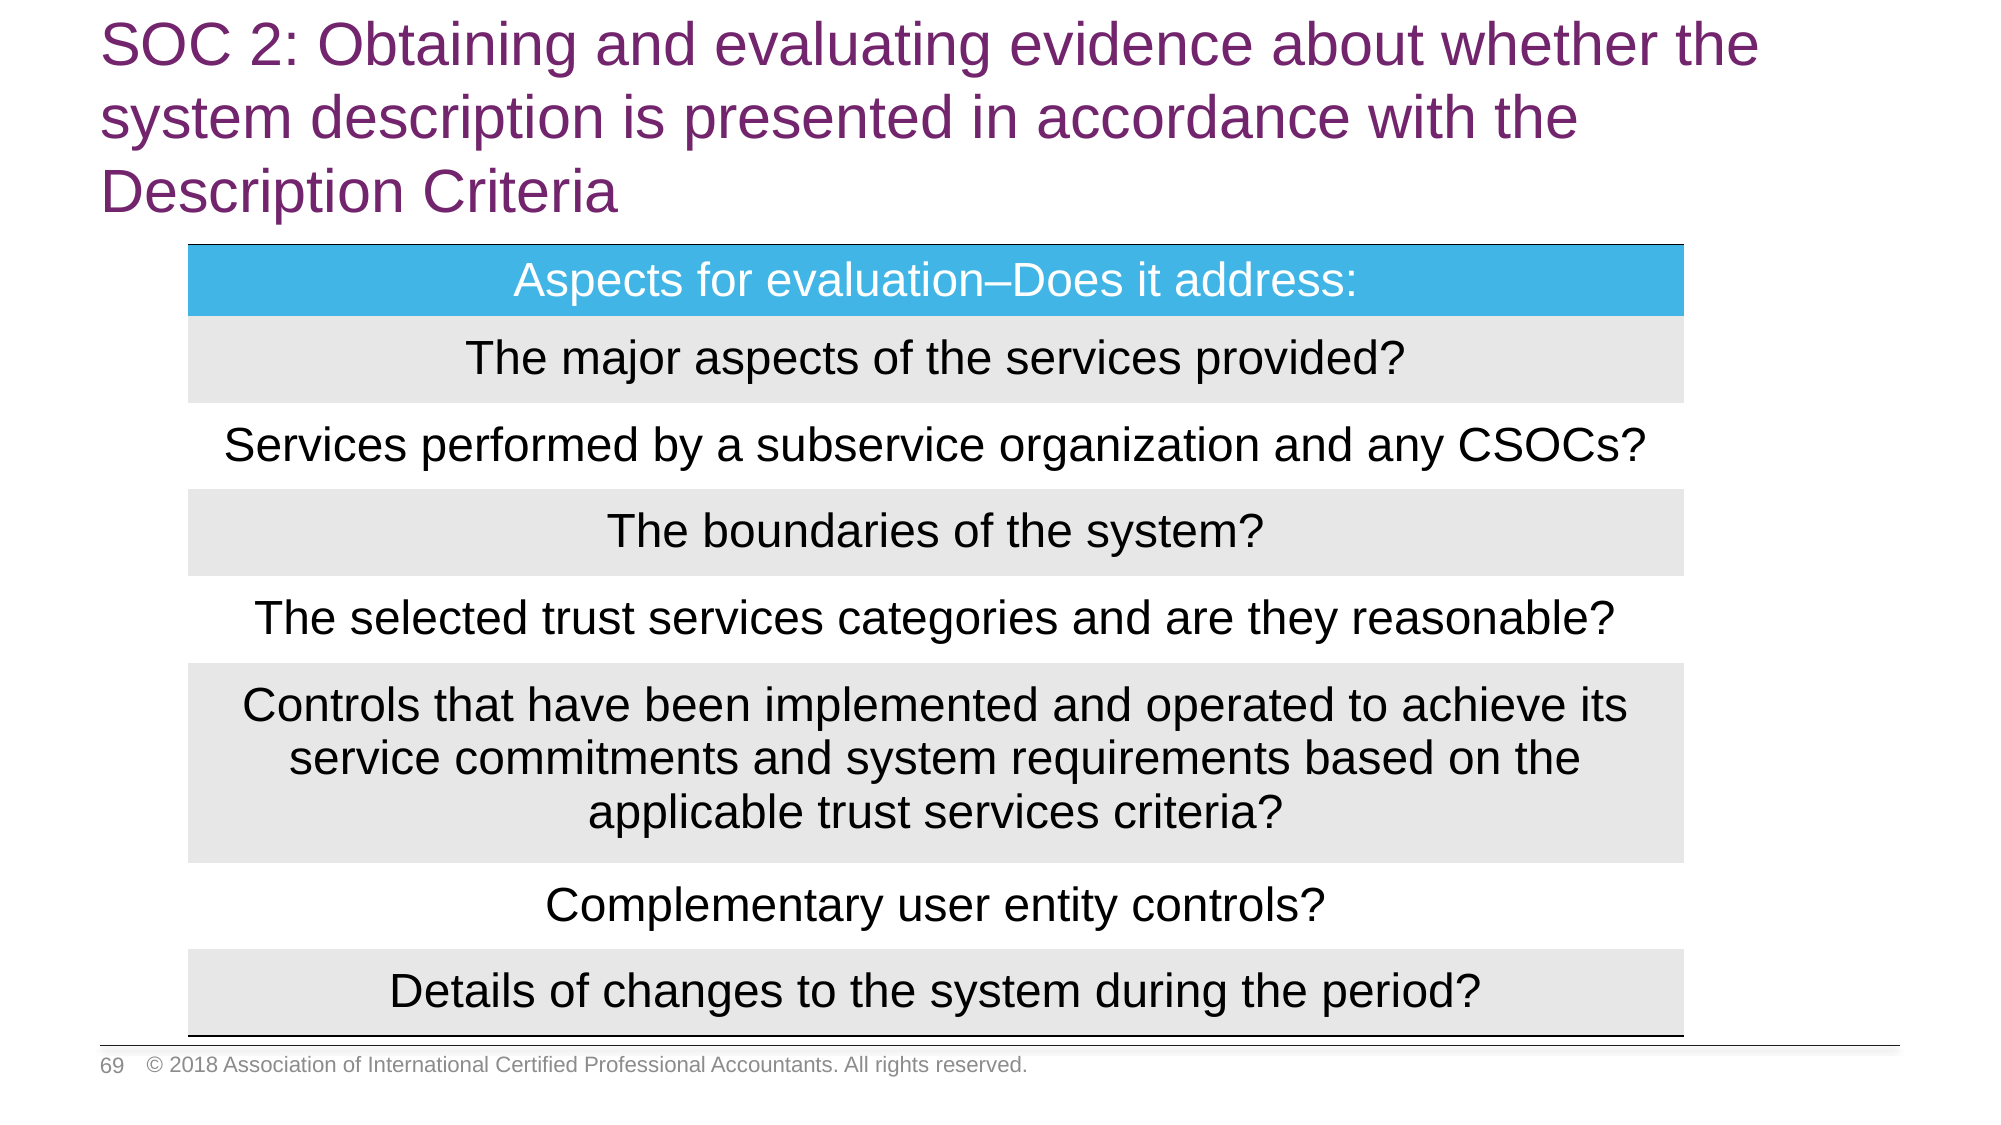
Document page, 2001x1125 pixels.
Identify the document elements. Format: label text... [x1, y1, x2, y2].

footer © 2018 Association of International Certified Professional Accountants. All rights reserved. [147, 1050, 1900, 1111]
table_cell The major aspects of the services provided? [188, 316, 1684, 403]
table_header Aspects for evaluation–Does it address: [188, 245, 1684, 316]
table_cell The boundaries of the system? [188, 489, 1684, 576]
table_cell Services performed by a subservice organization and any CSOCs? [188, 403, 1684, 489]
table_cell Details of changes to the system during the period? [188, 949, 1684, 1035]
title SOC 2: Obtaining and evaluating evidence about whether the system description is presented in accordance with the Description Criteria [100, 95, 1800, 225]
table_cell Controls that have been implemented and operated to achieve its service commitments and system requirements based on the applicable trust services criteria? [188, 663, 1684, 863]
slide_number 69 [99, 1050, 147, 1111]
table_cell The selected trust services categories and are they reasonable? [188, 576, 1684, 663]
table_cell Complementary user entity controls? [188, 863, 1684, 949]
